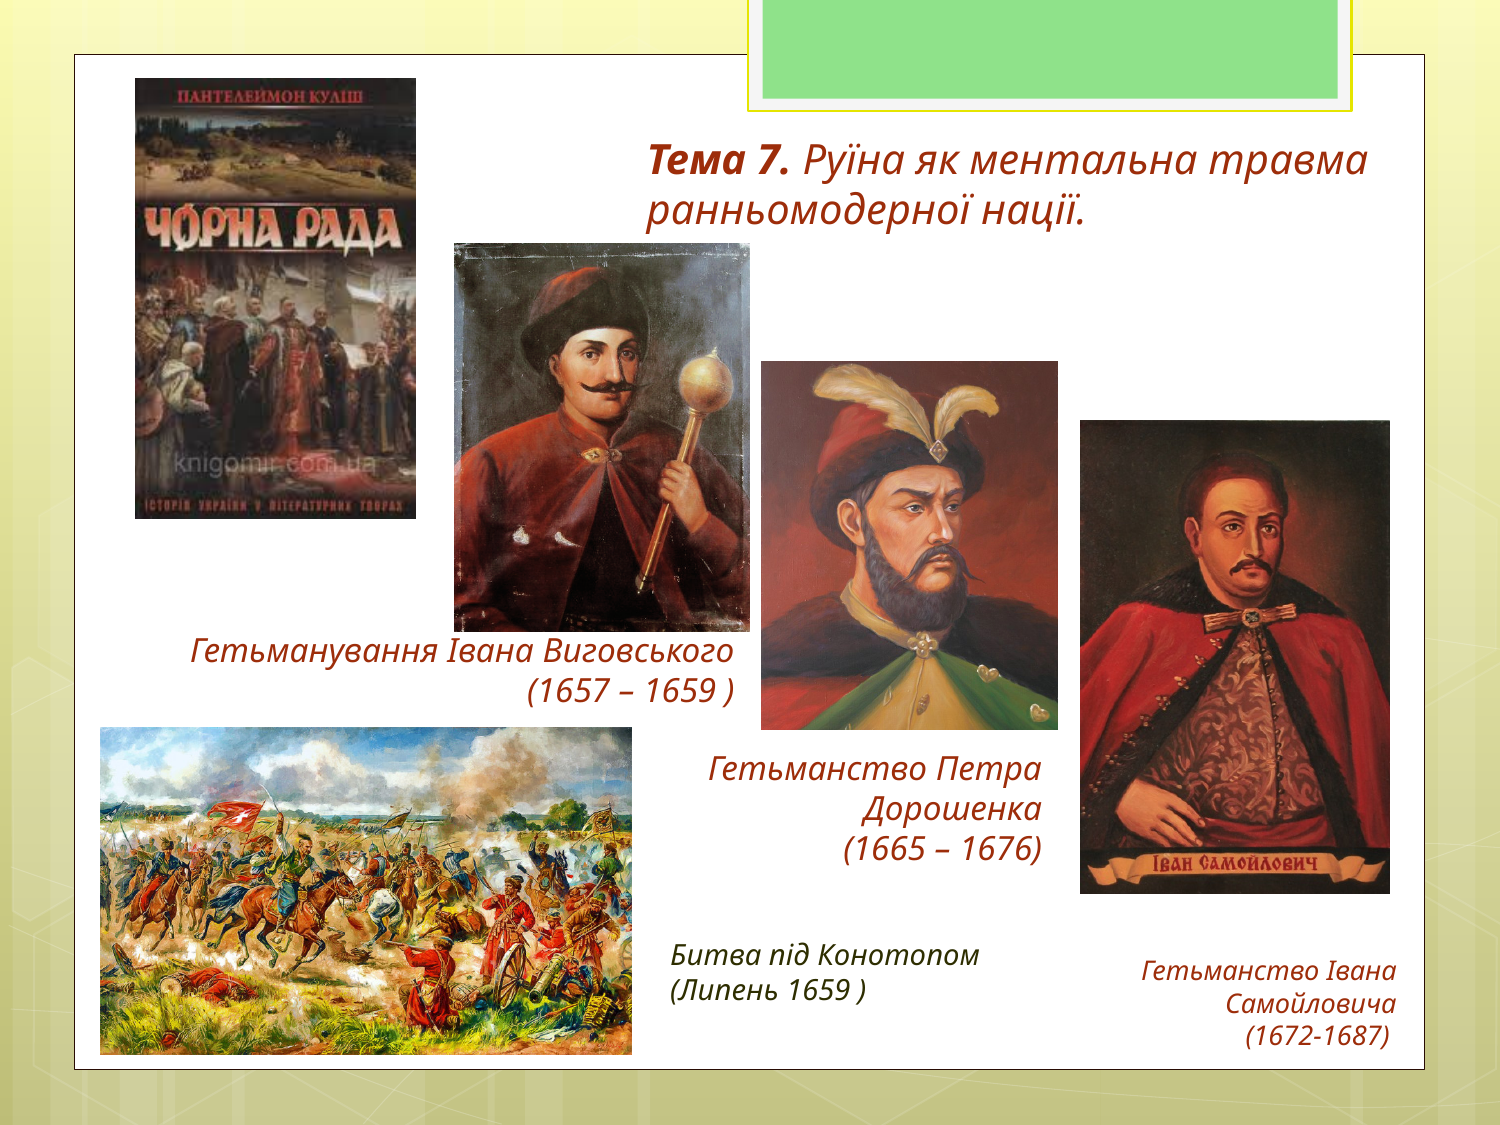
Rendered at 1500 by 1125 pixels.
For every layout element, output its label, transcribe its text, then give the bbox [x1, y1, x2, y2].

picture [100, 727, 633, 1056]
picture [135, 77, 416, 520]
picture [454, 243, 751, 632]
text_box Гетьманування Івана Виговського (1657 – 1659 ) [112, 621, 750, 717]
picture [1080, 420, 1390, 894]
text_box Битва під Конотопом (Липень 1659 ) [655, 928, 1058, 1014]
text_box Тема 7. Руїна як ментальна травма ранньомодерної нації. [631, 125, 1412, 241]
title Гетьманство Івана Самойловича (1672-1687) [1021, 916, 1412, 1059]
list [761, 361, 1058, 731]
text_box Гетьманство Петра Дорошенка (1665 – 1676) [637, 739, 1058, 875]
